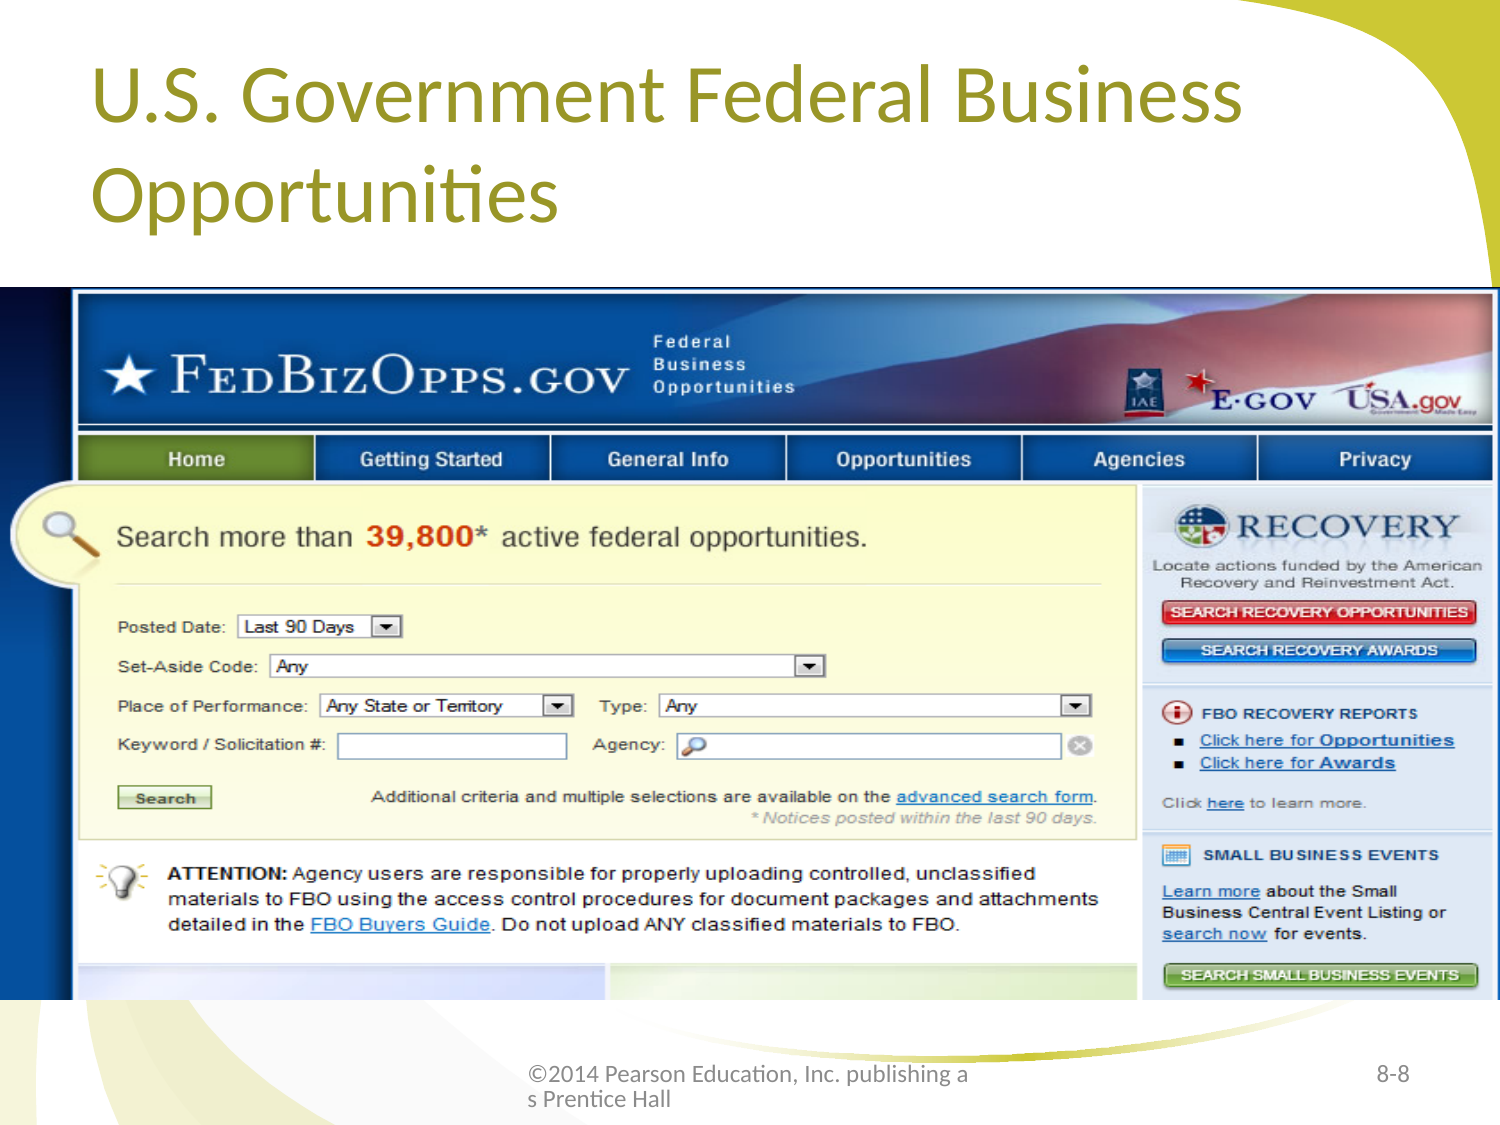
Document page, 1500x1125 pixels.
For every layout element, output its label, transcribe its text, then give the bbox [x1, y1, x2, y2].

footer ©2014 Pearson Education, Inc. publishing as Prentice Hall [512, 1042, 988, 1103]
picture [0, 287, 1500, 1001]
title U.S. Government Federal Business Opportunities [75, 45, 1425, 233]
slide_number 8-8 [1074, 1042, 1425, 1103]
